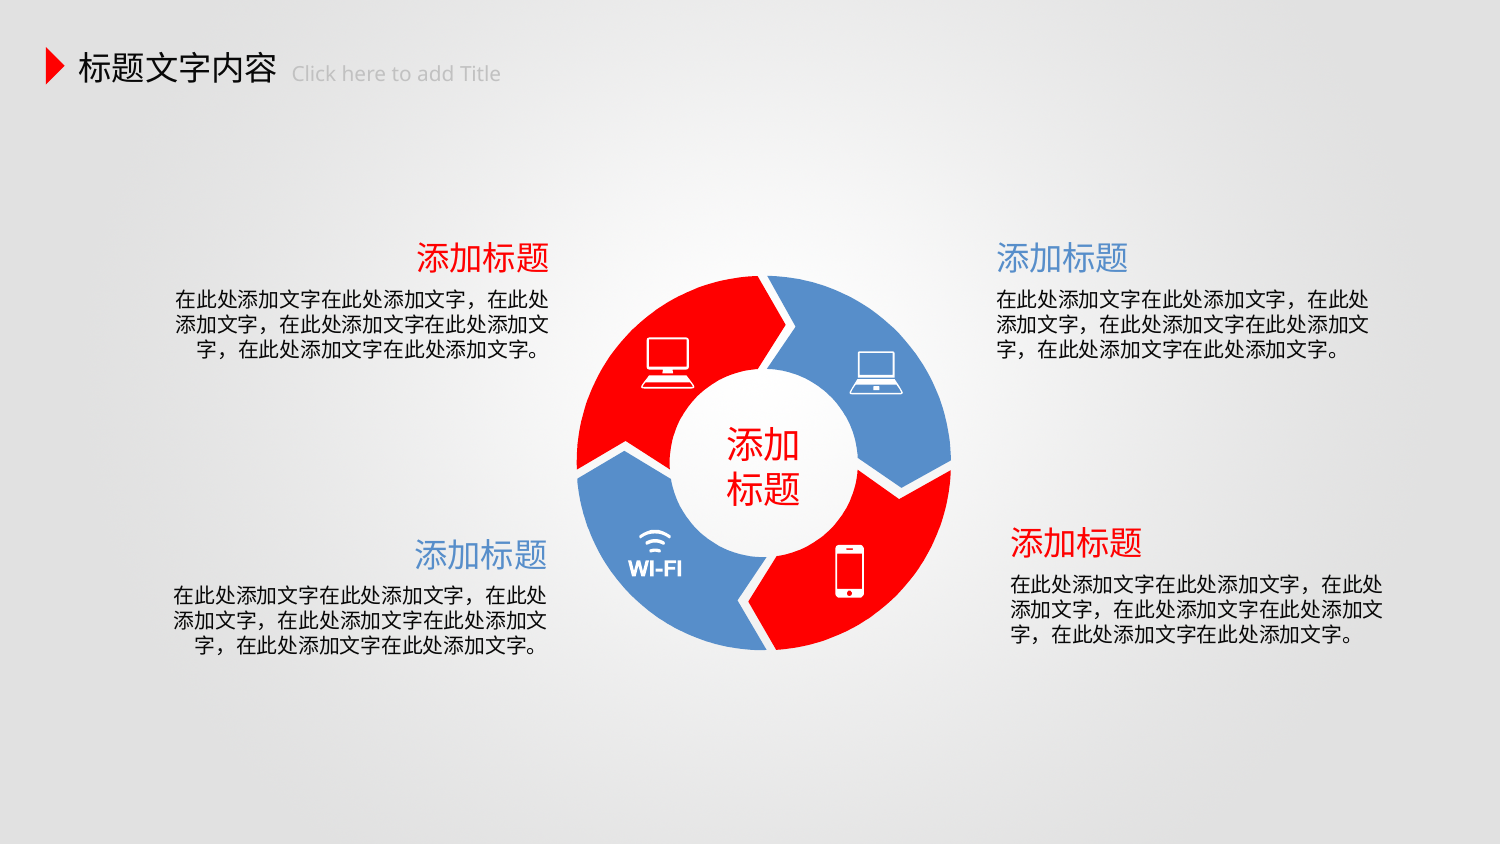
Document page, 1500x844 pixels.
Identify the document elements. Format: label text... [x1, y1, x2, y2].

text_box 添加标题 在此处添加文字在此处添加文字，在此处添加文字，在此处添加文字在此处添加文字，在此处添加文字在此处添加文字。 [145, 528, 559, 664]
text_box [45, 39, 523, 96]
text_box 添加标题 在此处添加文字在此处添加文字，在此处添加文字，在此处添加文字在此处添加文字，在此处添加文字在此处添加文字。 [998, 516, 1412, 652]
text_box 添加标题 在此处添加文字在此处添加文字，在此处添加文字，在此处添加文字在此处添加文字，在此处添加文字在此处添加文字。 [984, 231, 1398, 367]
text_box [576, 275, 952, 651]
picture [0, 0, 1500, 844]
text_box 添加标题 在此处添加文字在此处添加文字，在此处添加文字，在此处添加文字在此处添加文字，在此处添加文字在此处添加文字。 [147, 231, 561, 367]
